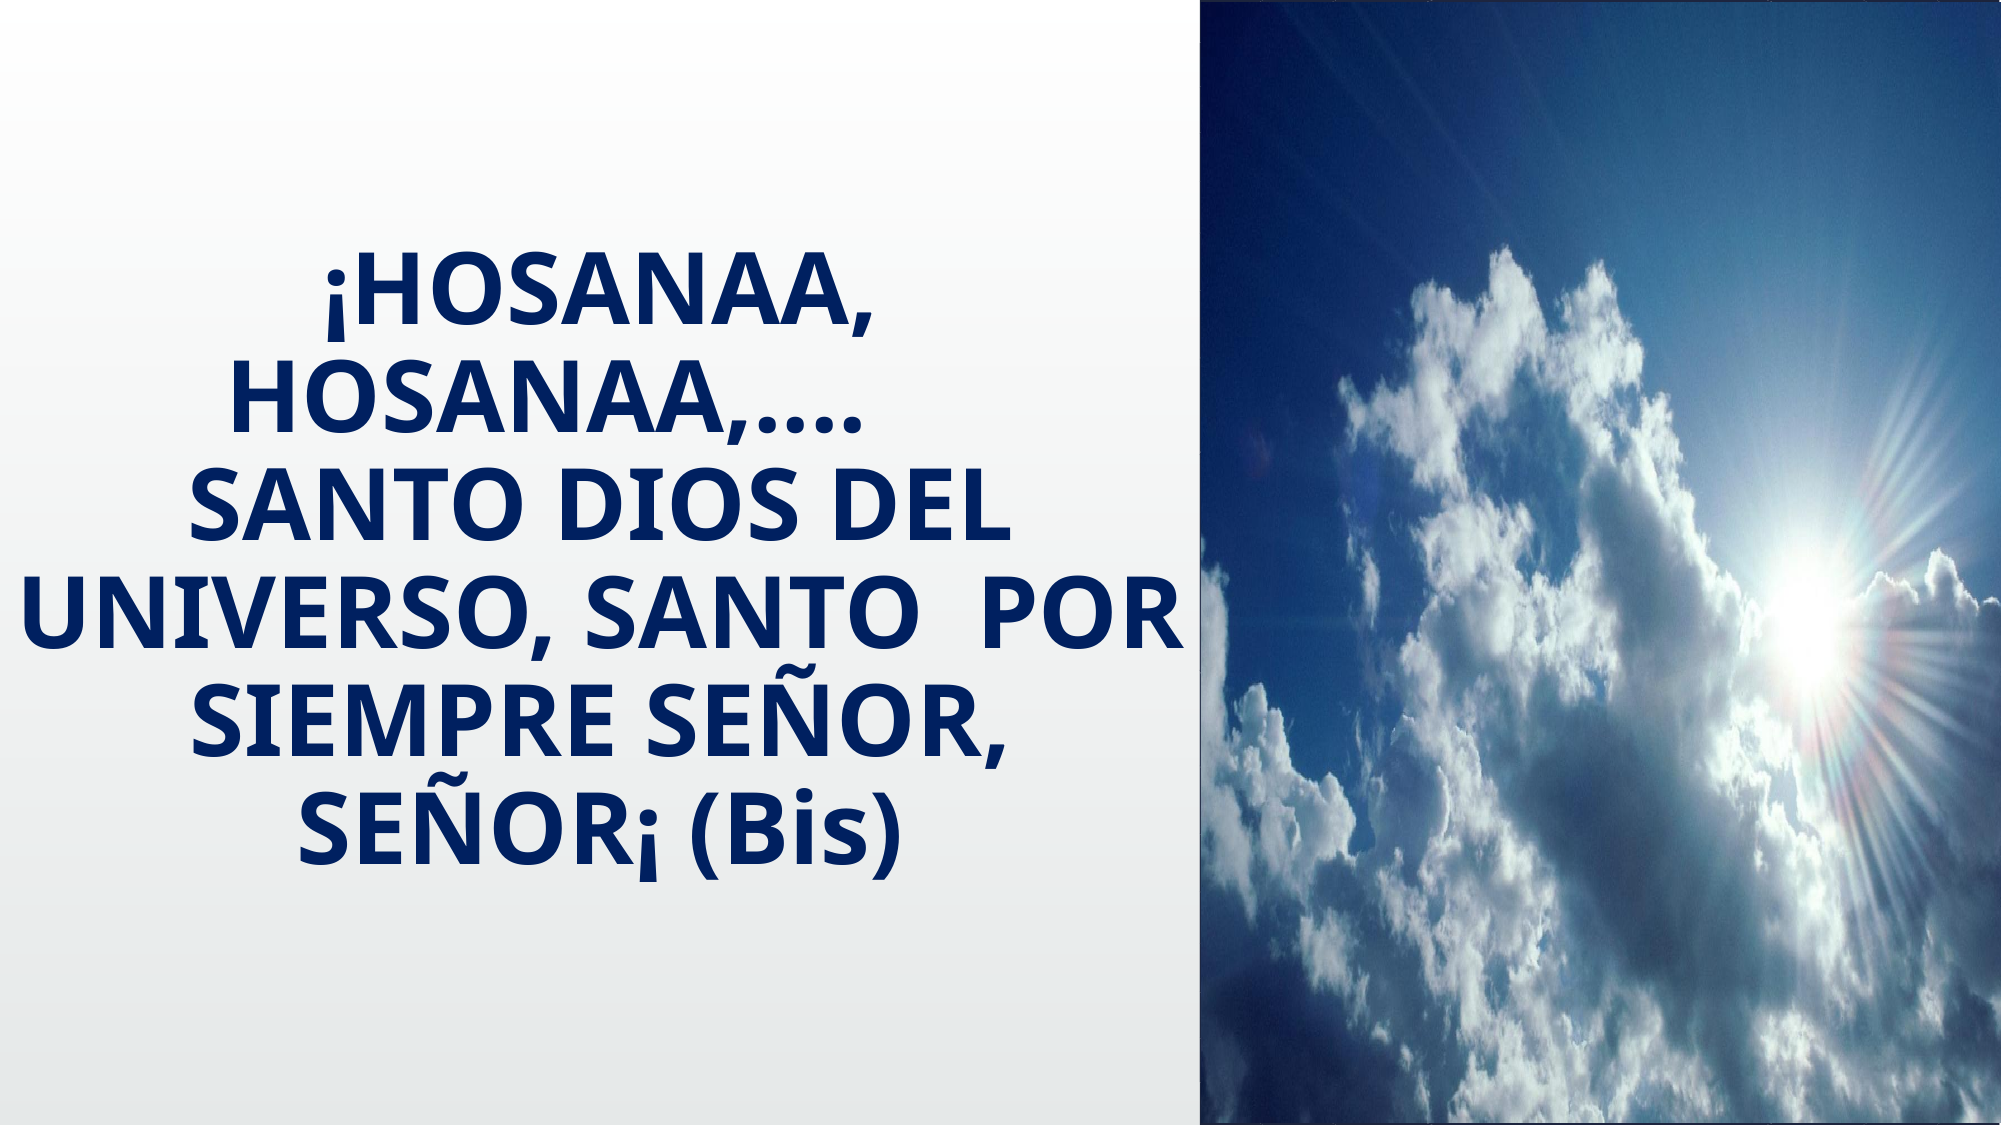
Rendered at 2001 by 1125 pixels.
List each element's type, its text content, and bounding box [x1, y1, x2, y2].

title ¡HOSANAA, HOSANAA,.... SANTO DIOS DEL UNIVERSO, SANTO POR SIEMPRE SEÑOR, SEÑOR¡ (Bis) [0, 0, 1201, 1125]
picture [1200, 2, 2001, 1125]
